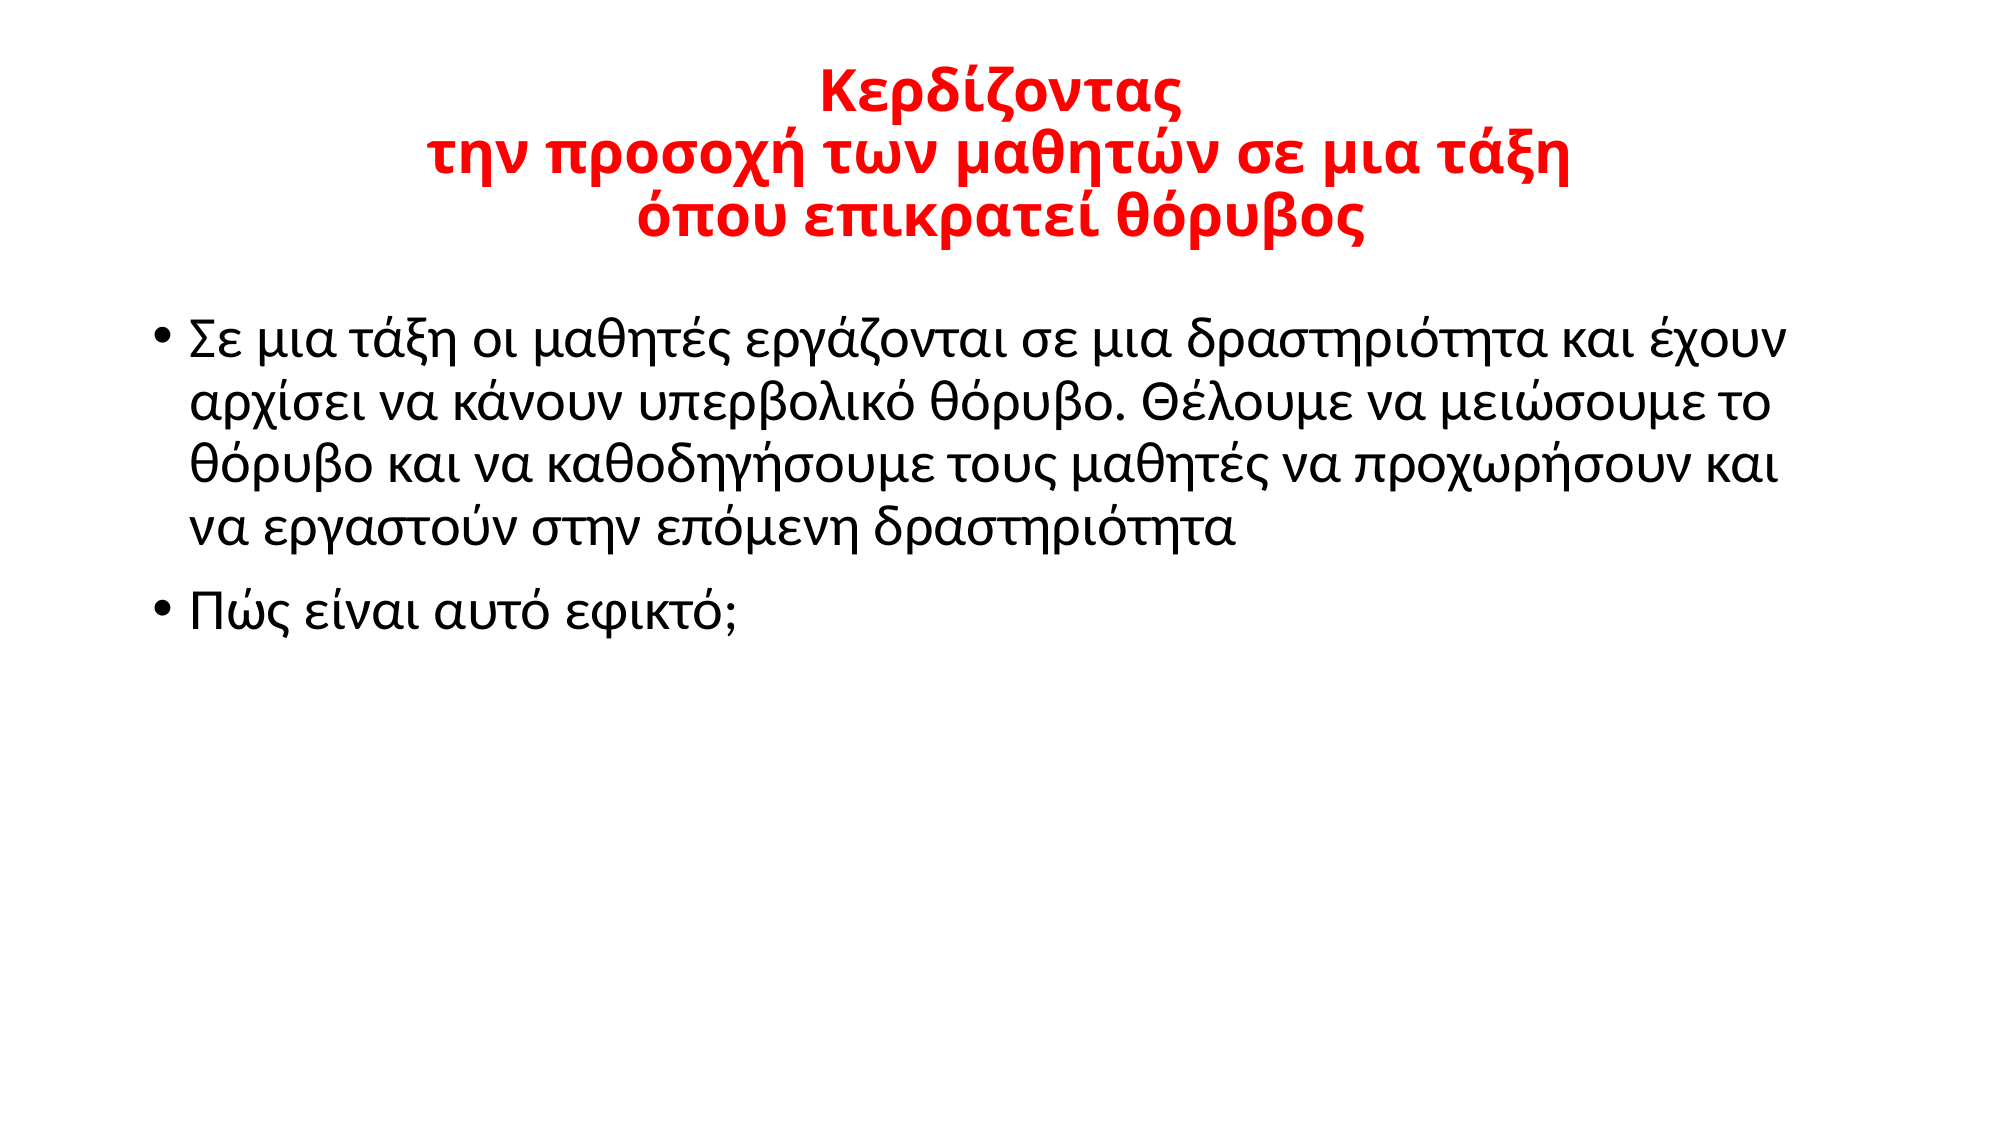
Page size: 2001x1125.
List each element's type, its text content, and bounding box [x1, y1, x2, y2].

title Κερδίζοντας την προσοχή των μαθητών σε μια τάξη όπου επικρατεί θόρυβος [137, 39, 1863, 278]
list Σε μια τάξη οι μαθητές εργάζονται σε μια δραστηριότητα και έχουν αρχίσει να κάνουν υπερβολικό θόρυβο. Θέλουμε να μειώσουμε το θόρυβο και να καθοδηγήσουμε τους μαθητές να προχωρήσουν και να εργαστούν στην επόμενη δραστηριότητα Πώς είναι αυτό εφικτό; [137, 299, 1863, 1014]
